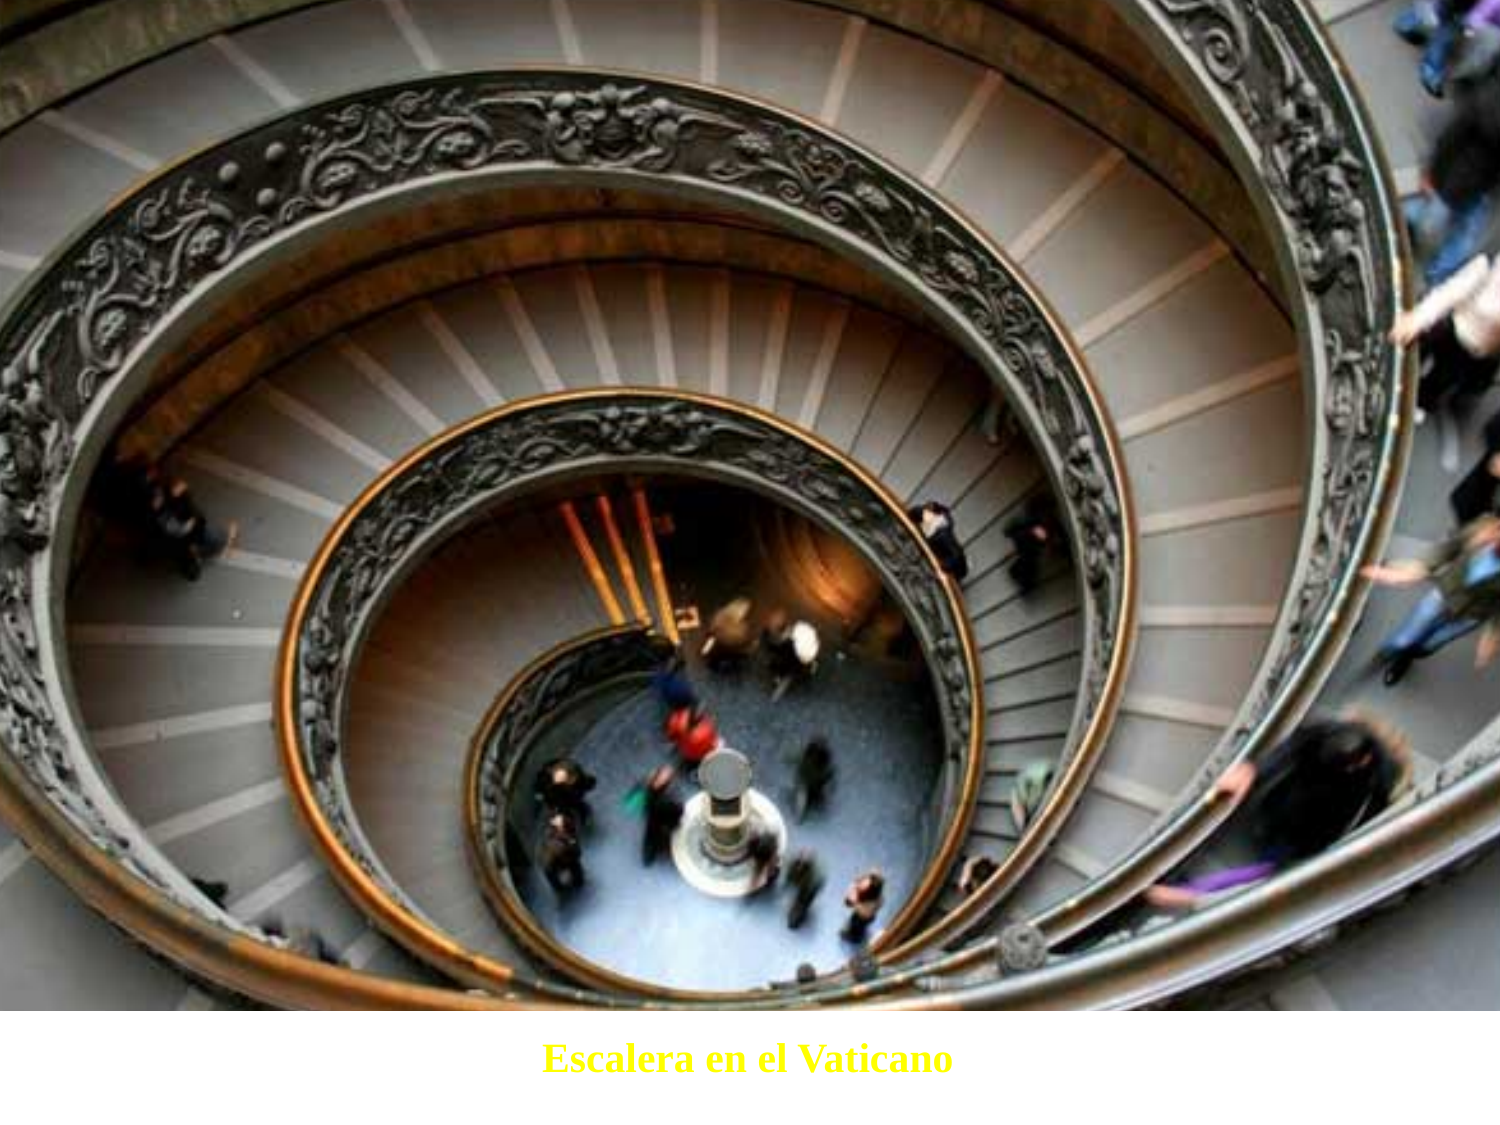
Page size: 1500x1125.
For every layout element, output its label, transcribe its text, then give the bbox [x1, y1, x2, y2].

text_box Escalera en el Vaticano [527, 1023, 970, 1088]
picture [0, 0, 1500, 1011]
